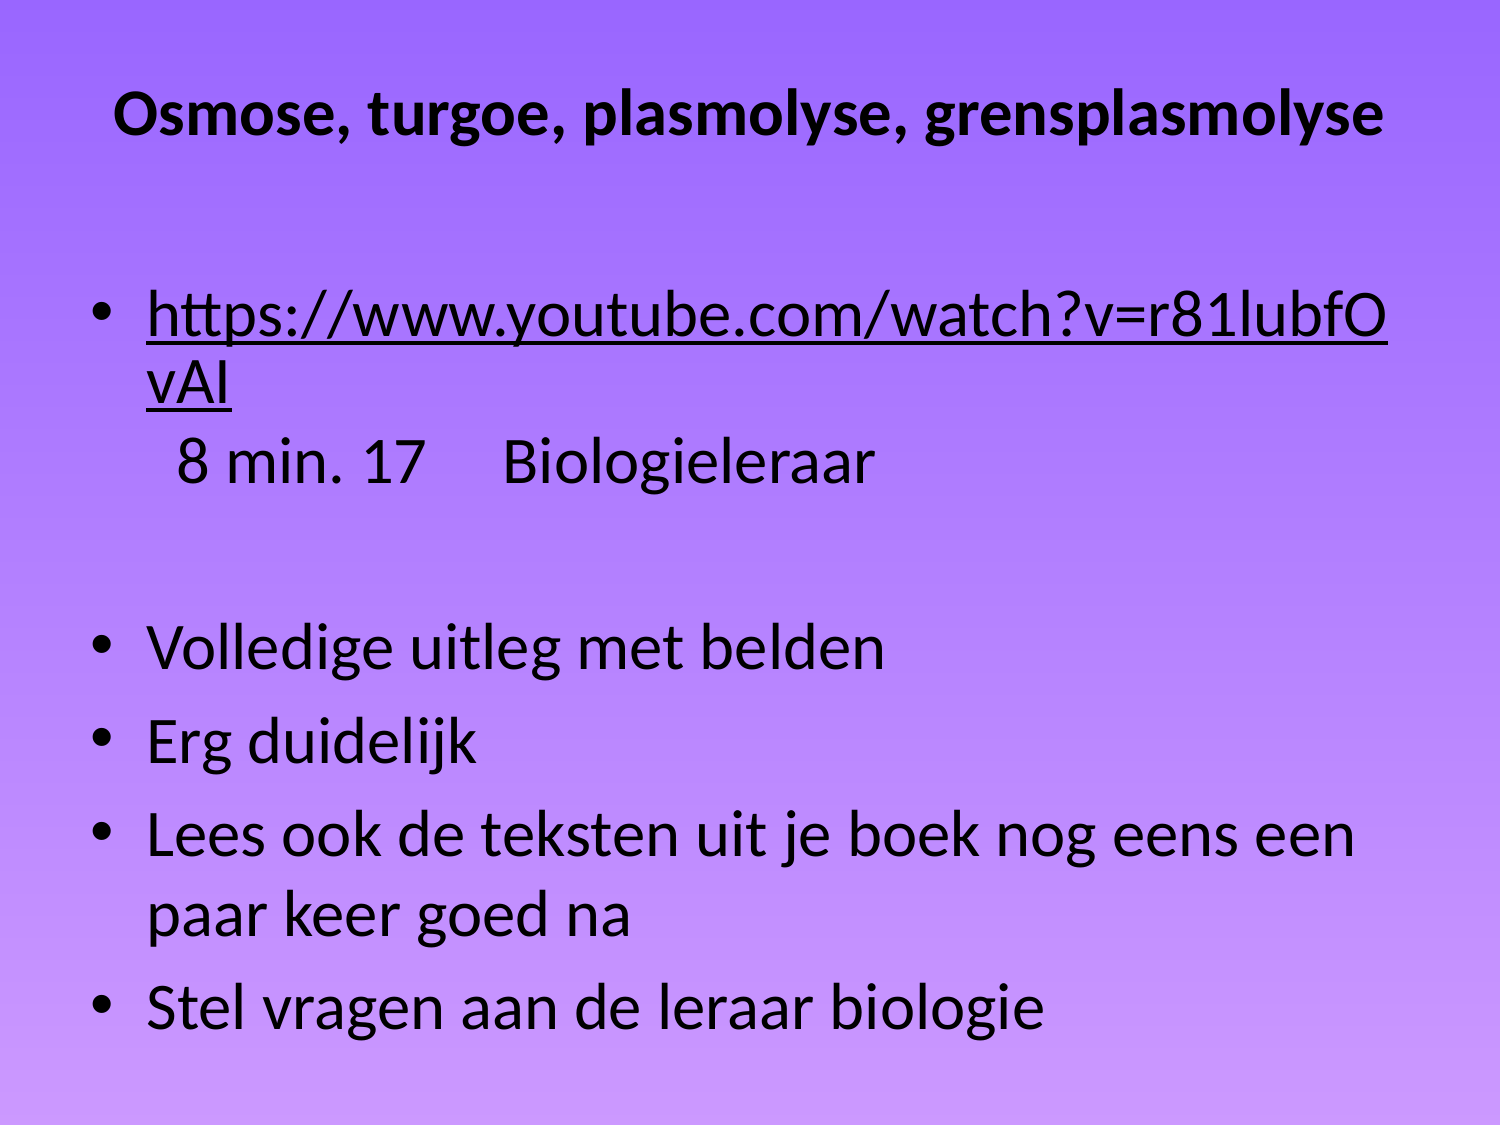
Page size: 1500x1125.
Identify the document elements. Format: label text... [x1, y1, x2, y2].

title Osmose, turgoe, plasmolyse, grensplasmolyse [75, 45, 1425, 173]
list https://www.youtube.com/watch?v=r81lubfOvAI 8 min. 17 Biologieleraar Volledige uitleg met belden Erg duidelijk Lees ook de teksten uit je boek nog eens een paar keer goed na Stel vragen aan de leraar biologie [75, 262, 1425, 1005]
